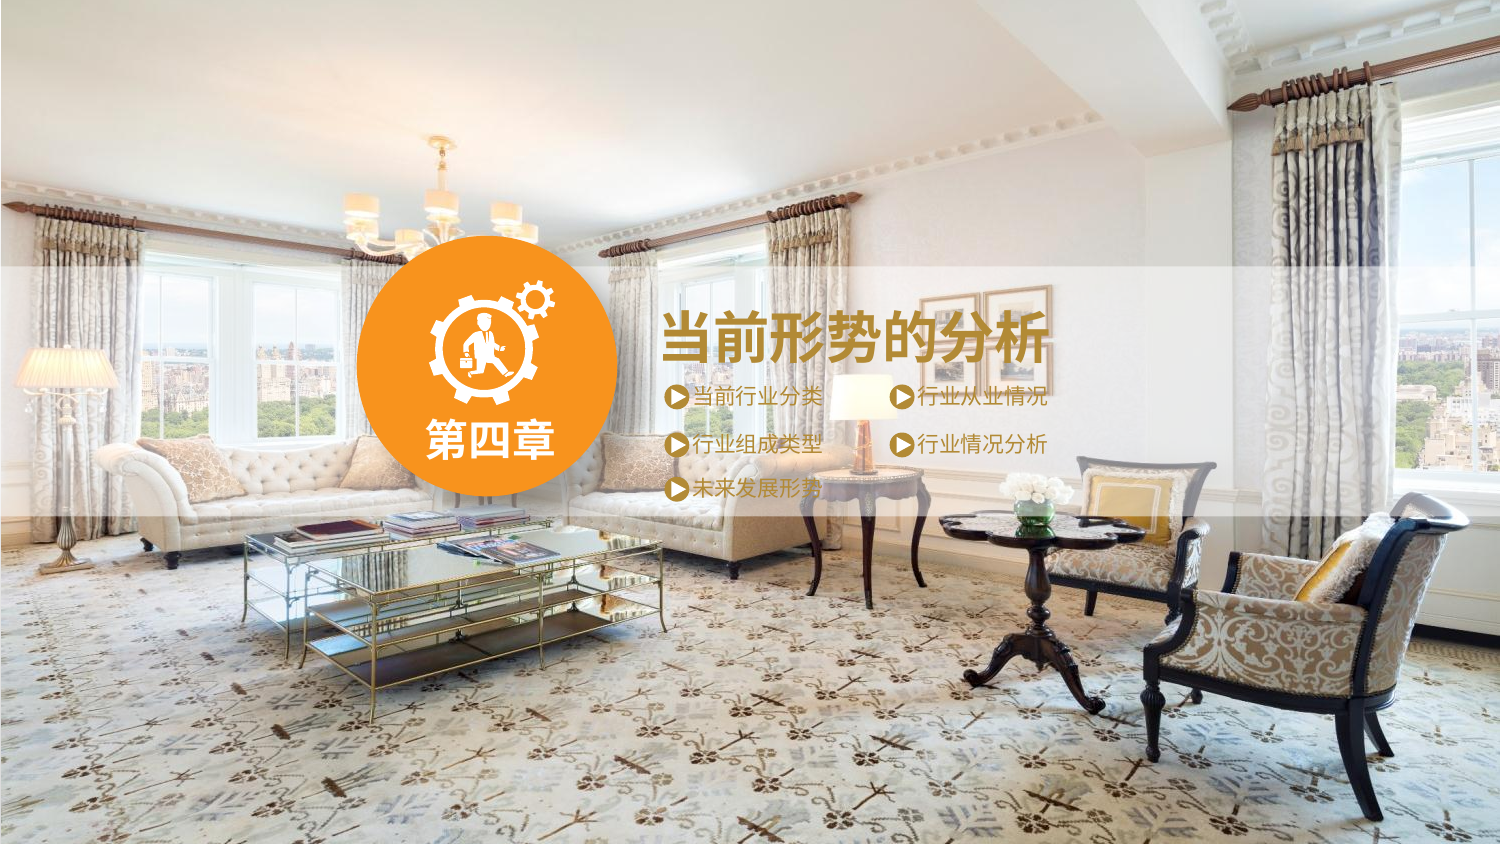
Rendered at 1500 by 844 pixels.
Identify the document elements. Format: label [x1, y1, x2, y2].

text_box [666, 382, 844, 410]
text_box [891, 430, 1069, 458]
text_box [891, 382, 1069, 410]
text_box [666, 474, 844, 502]
picture [1, 0, 1500, 844]
text_box [666, 430, 844, 458]
